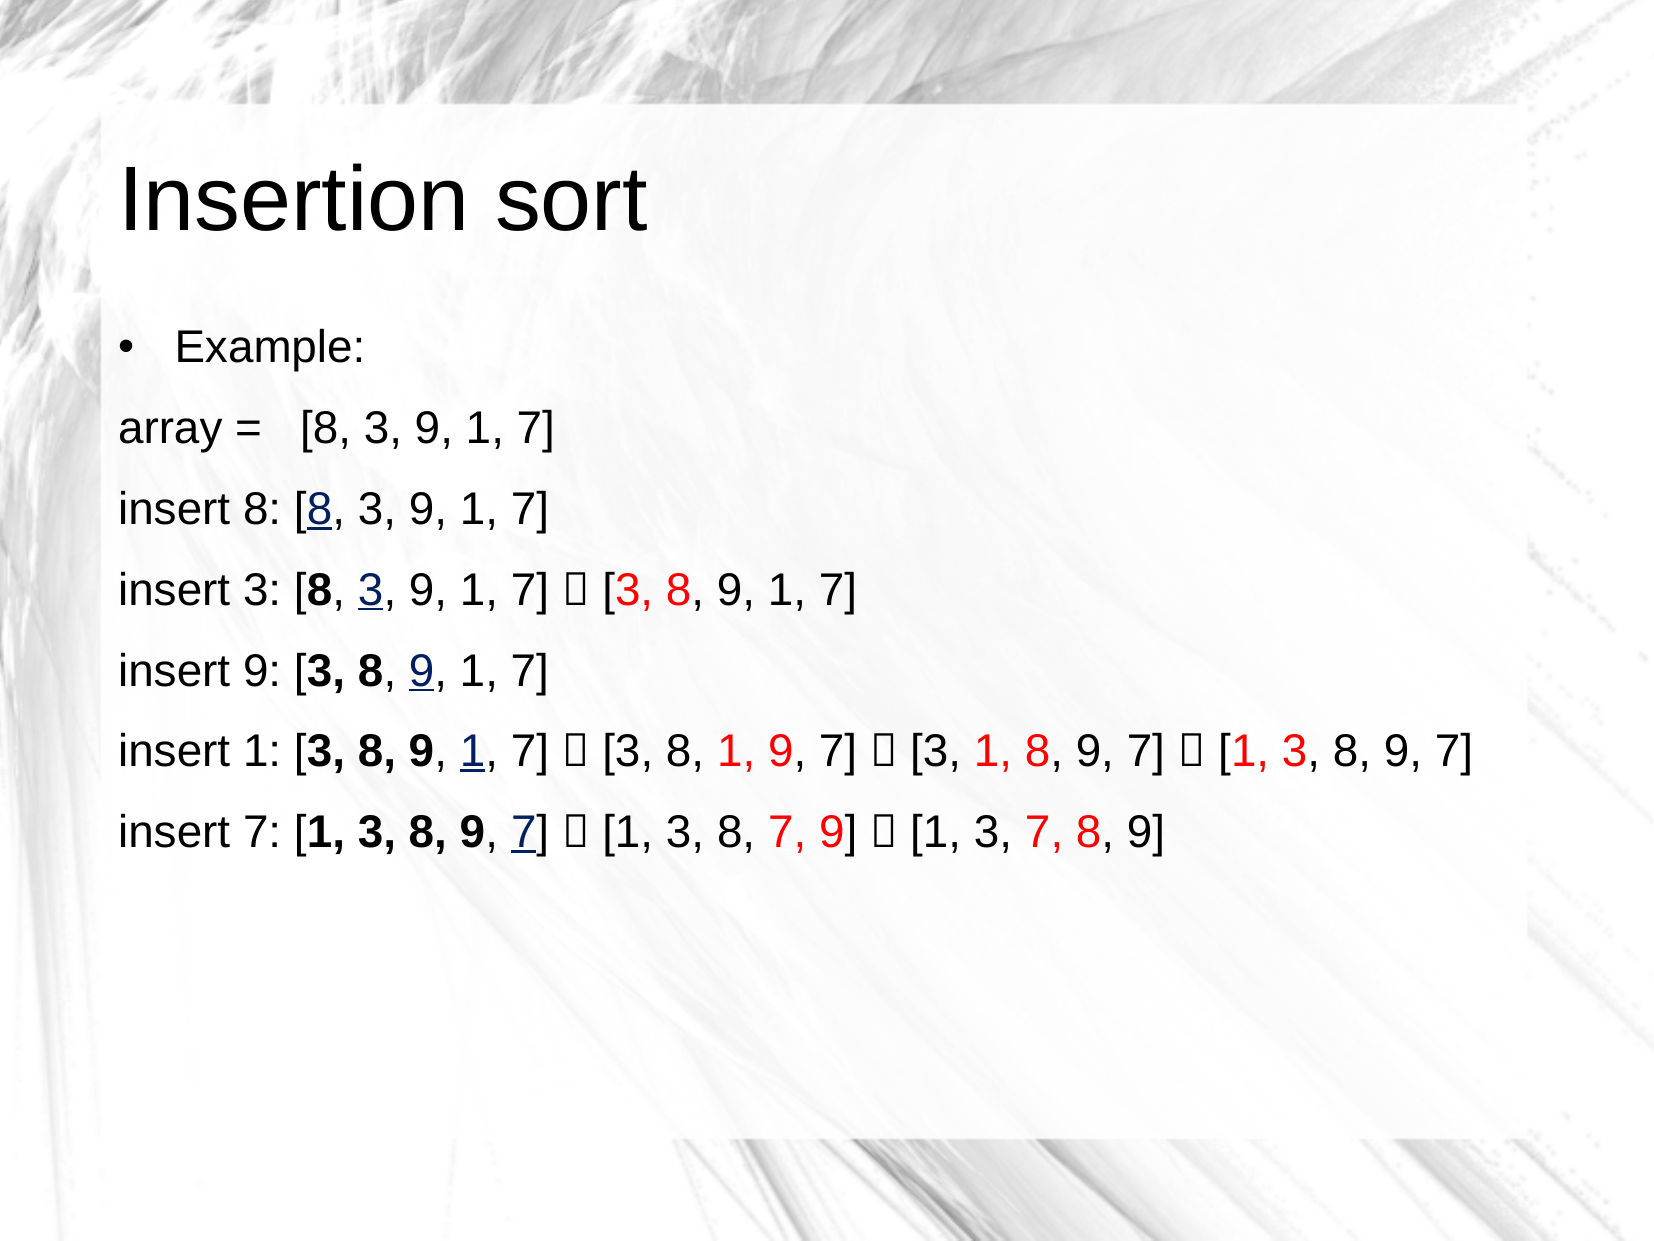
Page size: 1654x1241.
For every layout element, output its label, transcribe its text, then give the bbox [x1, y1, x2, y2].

picture [0, 0, 1654, 1241]
list Example: array = [8, 3, 9, 1, 7] insert 8: [8, 3, 9, 1, 7] insert 3: [8, 3, 9, 1, 7]  [3, 8, 9, 1, 7] insert 9: [3, 8, 9, 1, 7] insert 1: [3, 8, 9, 1, 7]  [3, 8, 1, 9, 7]  [3, 1, 8, 9, 7]  [1, 3, 8, 9, 7] insert 7: [1, 3, 8, 9, 7]  [1, 3, 8, 7, 9]  [1, 3, 7, 8, 9] [118, 319, 1571, 1109]
title Insertion sort [118, 112, 1506, 281]
